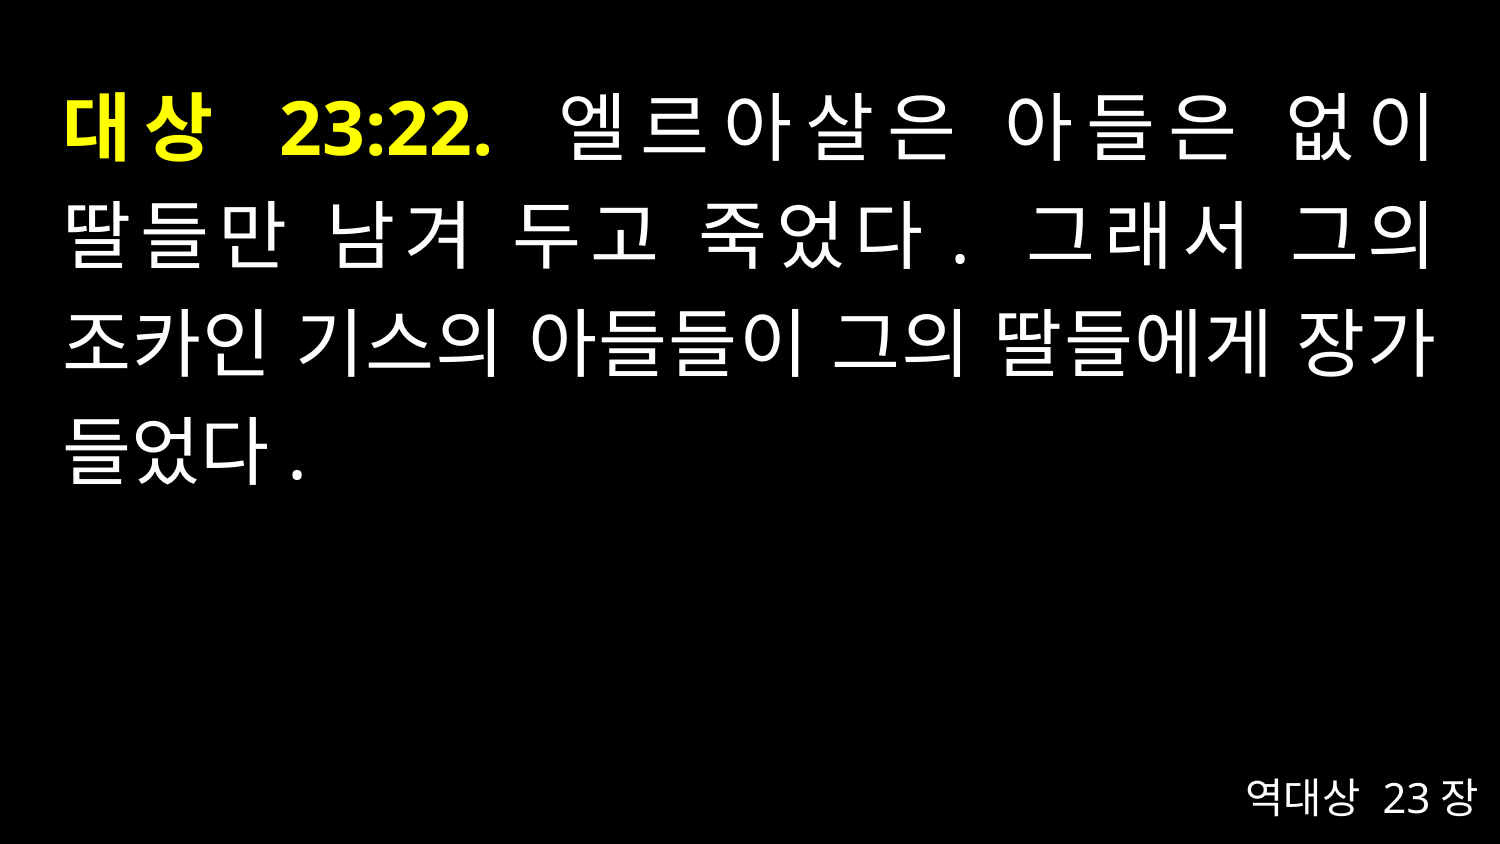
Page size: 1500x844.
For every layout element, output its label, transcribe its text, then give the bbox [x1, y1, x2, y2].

title 대상 23:22. 엘르아살은 아들은 없이 딸들만 남겨 두고 죽었다. 그래서 그의 조카인 기스의 아들들이 그의 딸들에게 장가 들었다. [0, 0, 1500, 844]
subtitle 역대상 23장 [916, 770, 1500, 844]
